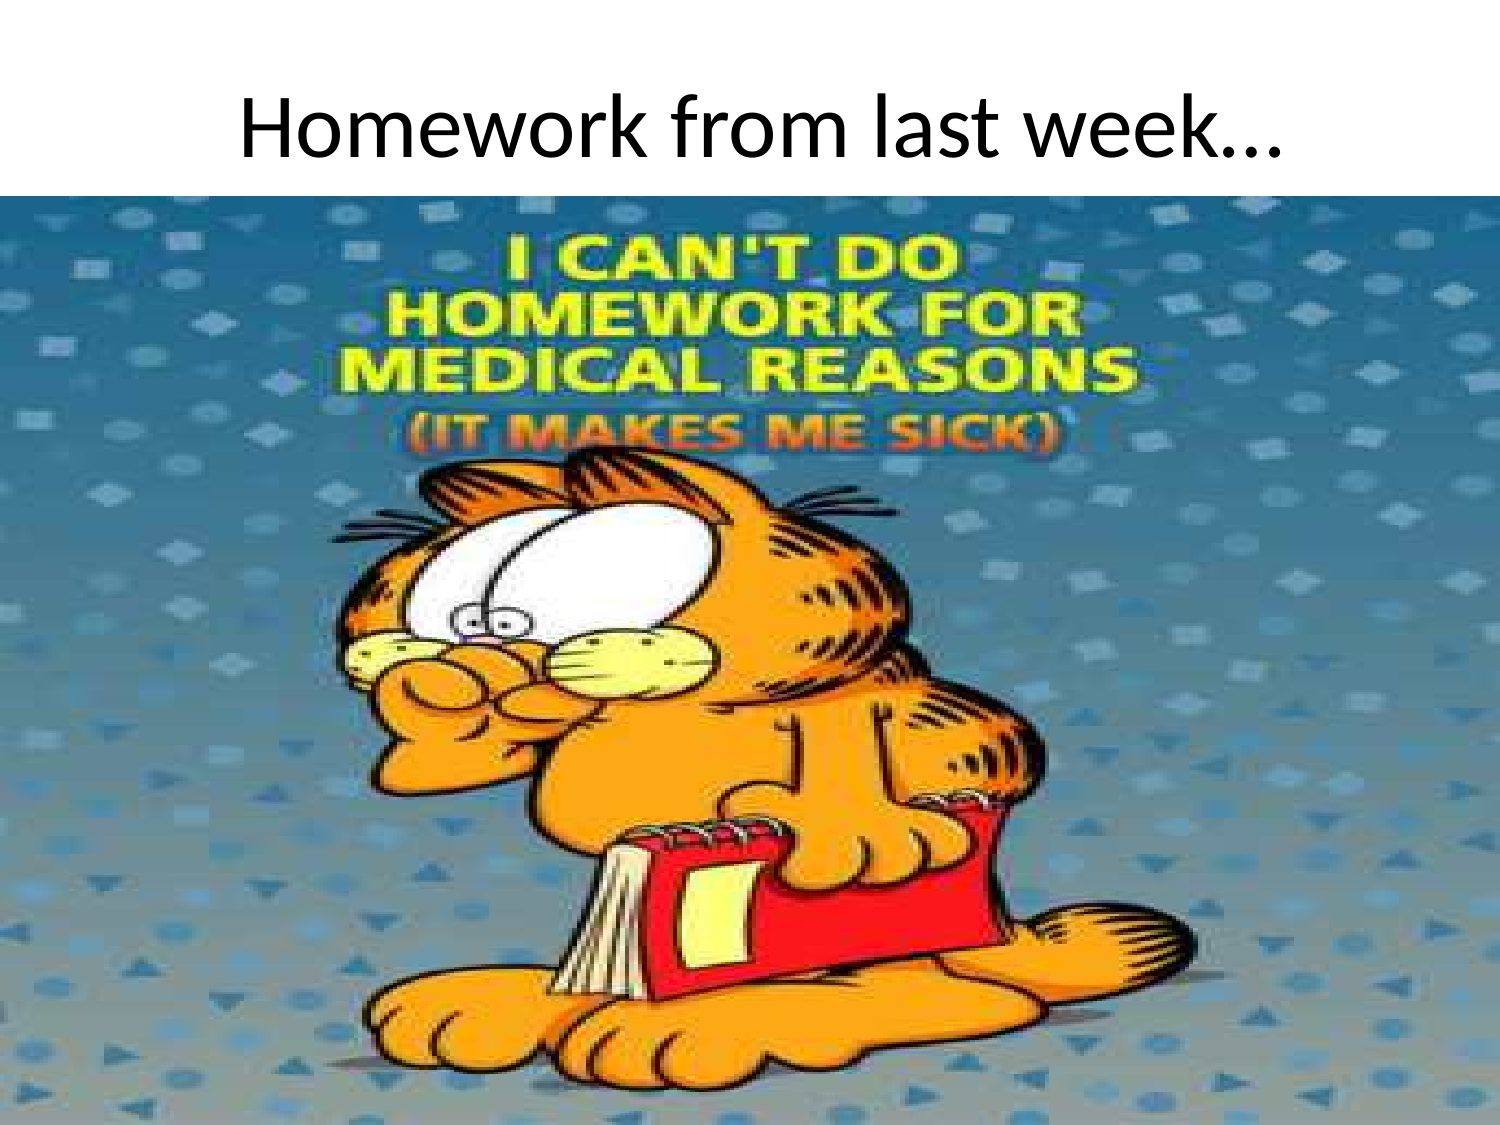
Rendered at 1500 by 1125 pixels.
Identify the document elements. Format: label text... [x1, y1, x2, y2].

picture [0, 195, 1500, 1125]
title Homework from last week… [123, 0, 1399, 194]
